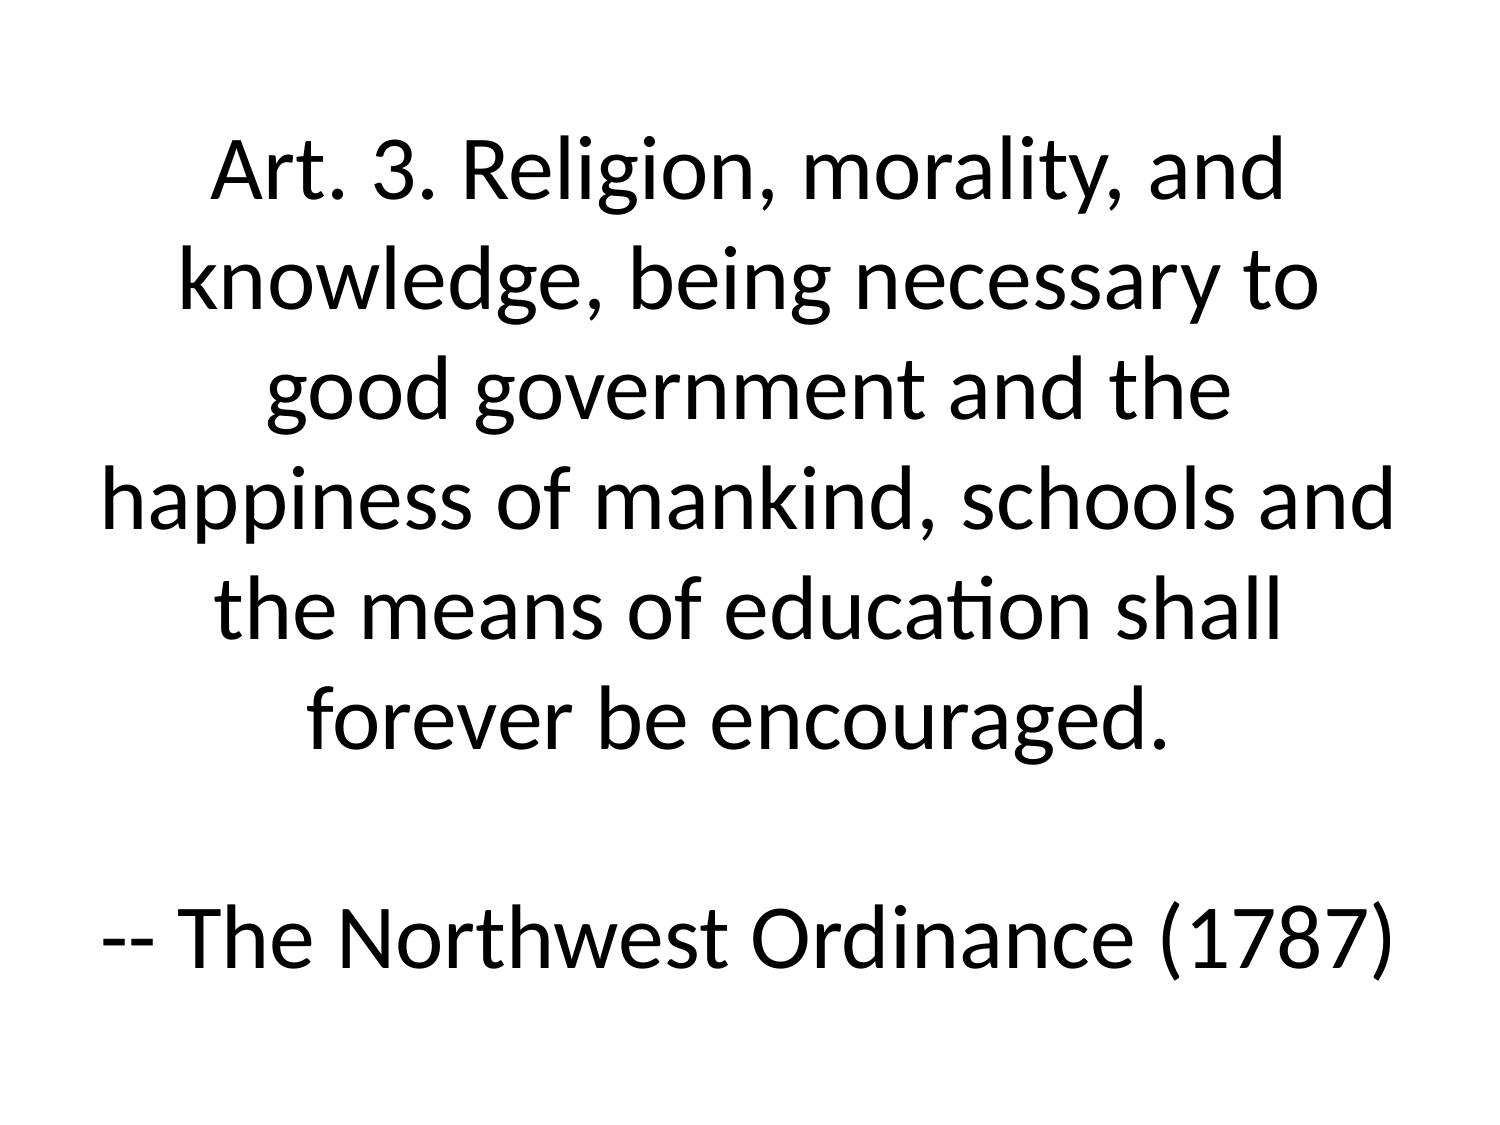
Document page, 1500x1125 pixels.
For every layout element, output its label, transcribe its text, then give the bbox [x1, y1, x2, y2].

title Art. 3. Religion, morality, and knowledge, being necessary to good government and the happiness of mankind, schools and the means of education shall forever be encouraged. -- The Northwest Ordinance (1787) [74, 44, 1426, 1051]
